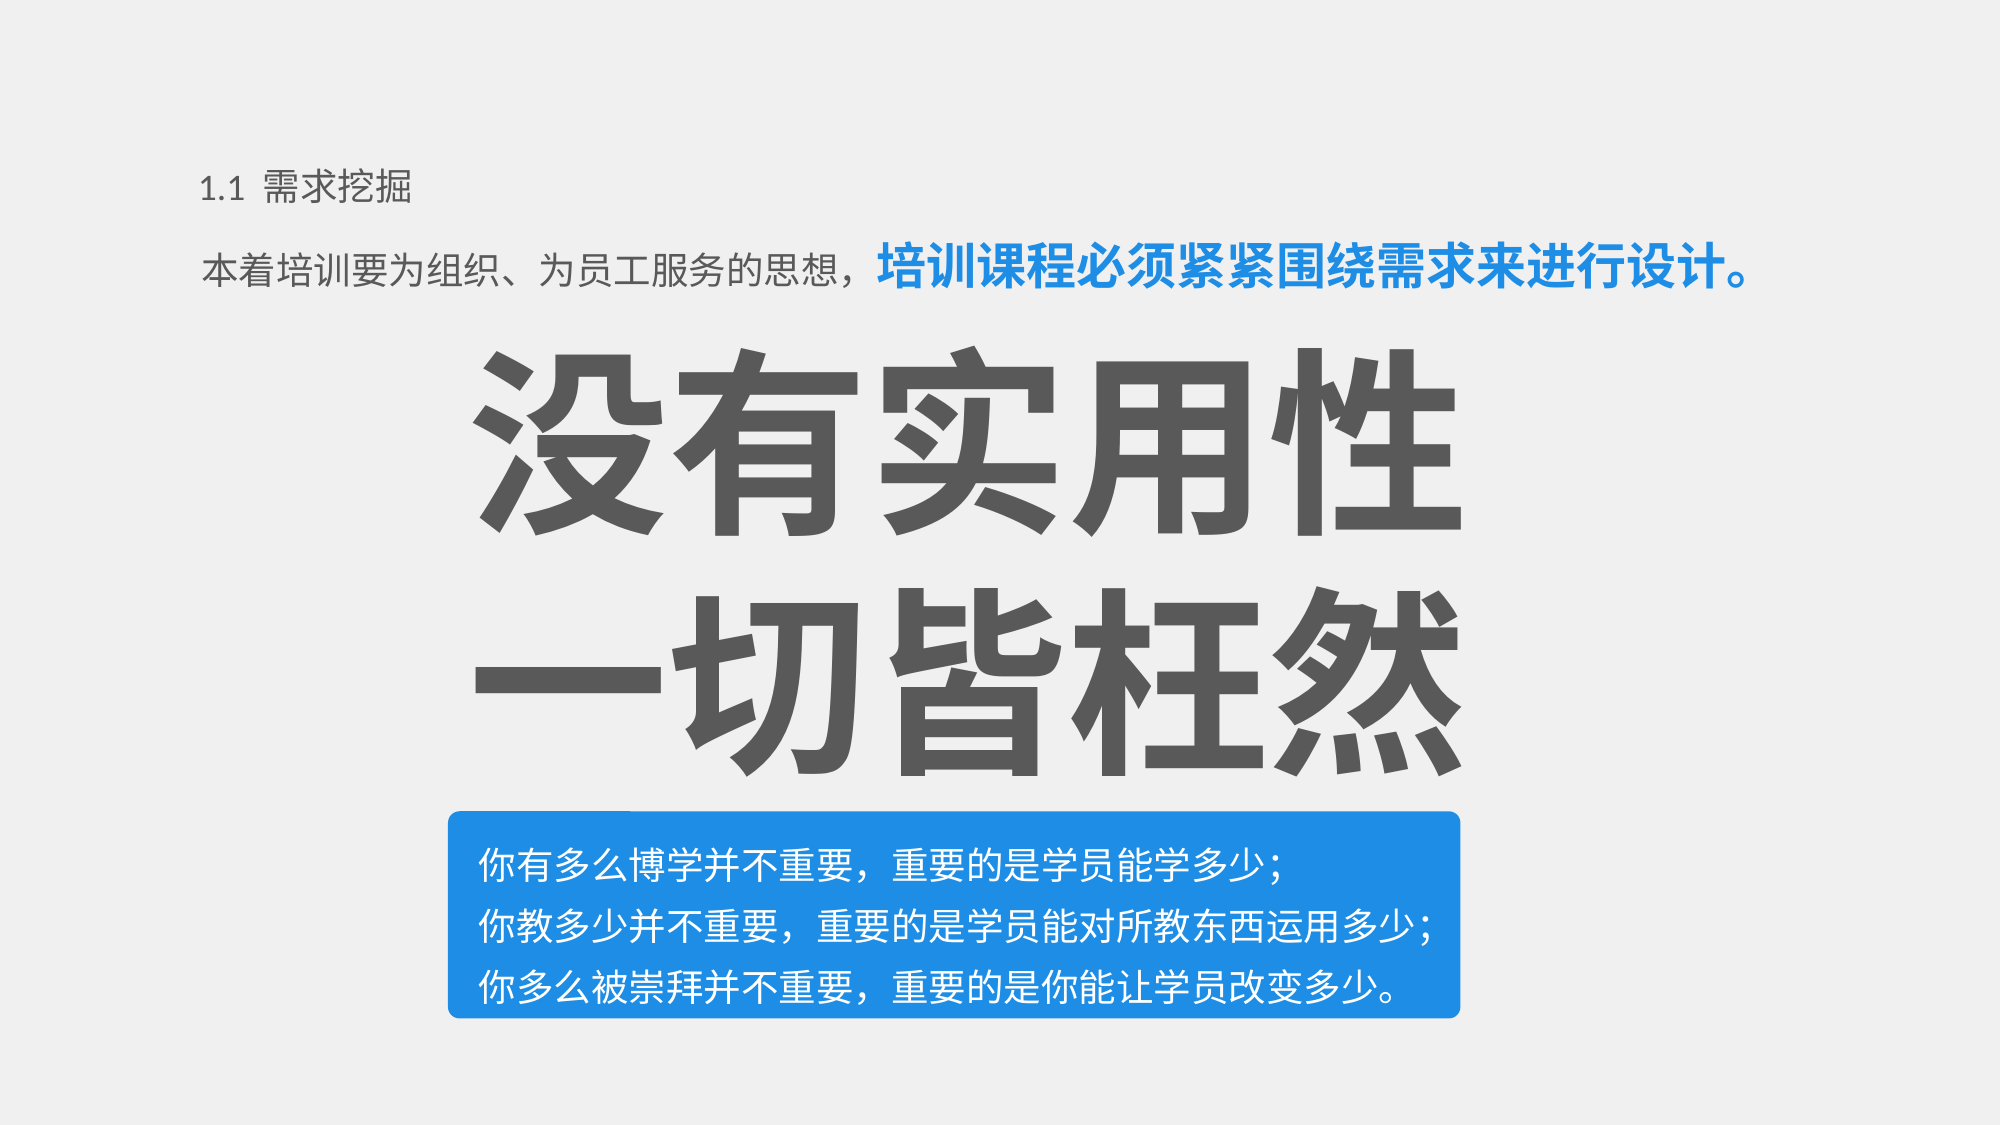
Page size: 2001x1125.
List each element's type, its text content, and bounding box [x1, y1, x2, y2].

text_box [446, 810, 1462, 1020]
text_box 你有多么博学并不重要，重要的是学员能学多少； 你教多少并不重要，重要的是学员能对所教东西运用多少； 你多么被崇拜并不重要，重要的是你能让学员改变多少。 [463, 819, 1445, 1017]
text_box 本着培训要为组织、为员工服务的思想，培训课程必须紧紧围绕需求来进行设计。 [186, 209, 1798, 303]
text_box 1.1 需求挖掘 [183, 155, 428, 216]
text_box 没有实用性 一切皆枉然 [453, 311, 1575, 807]
